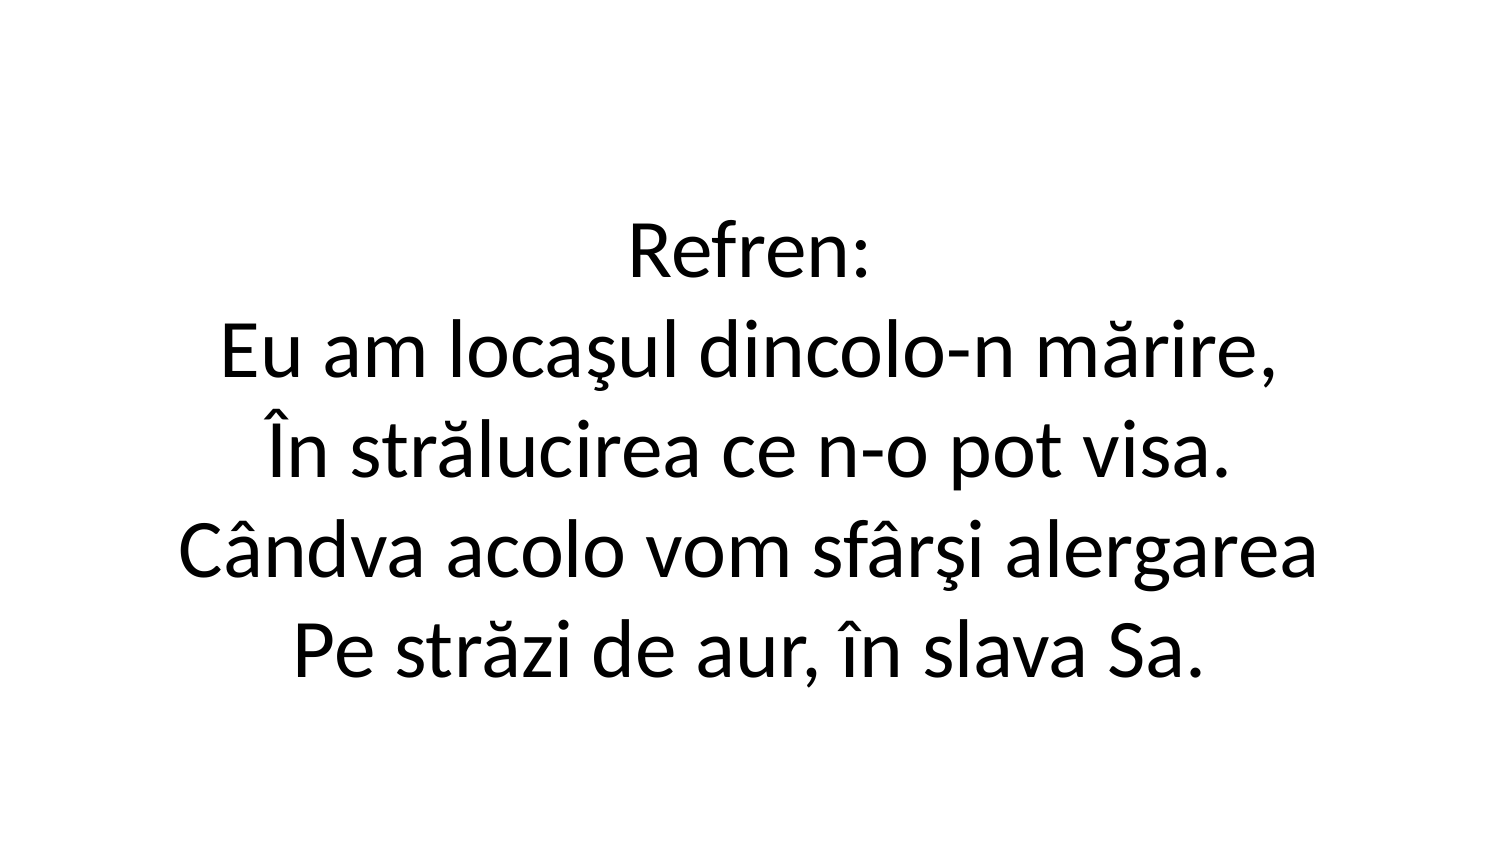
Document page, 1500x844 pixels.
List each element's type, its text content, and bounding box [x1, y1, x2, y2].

text_box Refren: Eu am locaşul dincolo-n mărire, În strălucirea ce n-o pot visa. Cândva acolo vom sfârşi alergarea Pe străzi de aur, în slava Sa. [163, 142, 1337, 702]
